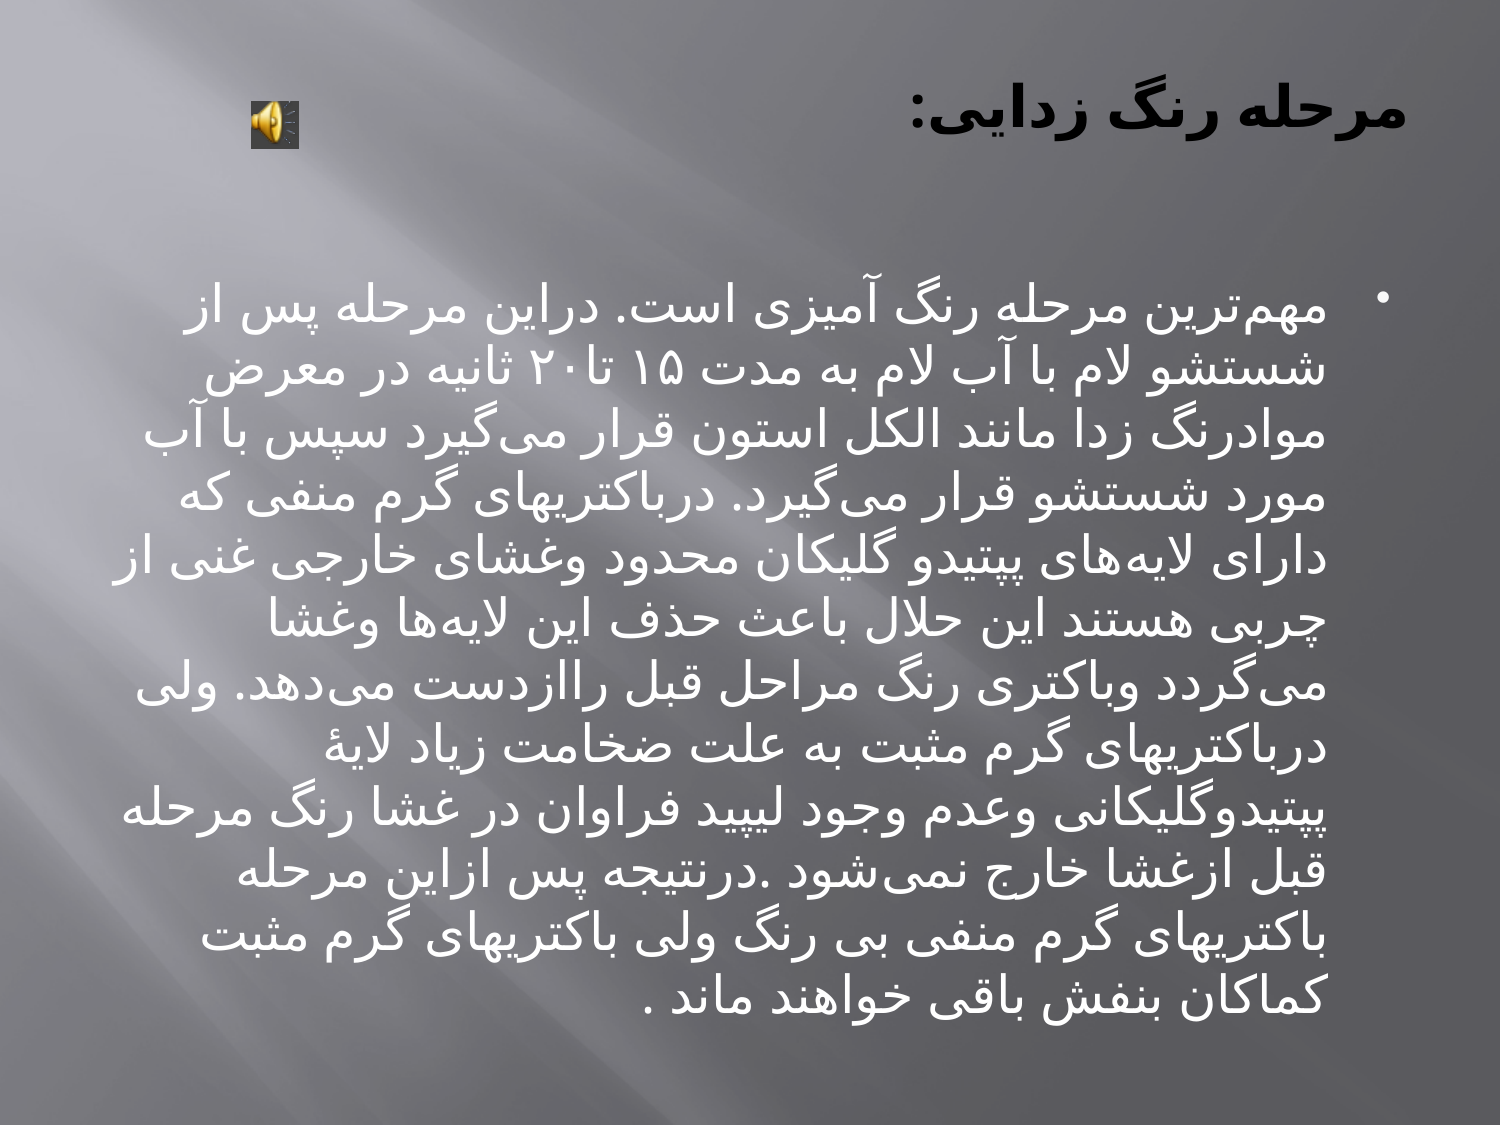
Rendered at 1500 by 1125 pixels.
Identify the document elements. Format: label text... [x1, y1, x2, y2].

list مهم‌ترین مرحله رنگ آمیزی است. دراین مرحله پس از شستشو لام با آب لام به مدت ۱۵ تا۲۰ ثانیه در معرض موادرنگ زدا مانند الکل استون قرار می‌گیرد سپس با آب مورد شستشو قرار می‌گیرد. درباکتریهای گرم منفی که دارای لایه‌های پپتیدو گلیکان محدود وغشای خارجی غنی از چربی هستند این حلال باعث حذف این لایه‌ها وغشا می‌گردد وباکتری رنگ مراحل قبل راازدست می‌دهد. ولی درباکتریهای گرم مثبت به علت ضخامت زیاد لایهٔ پپتیدوگلیکانی وعدم وجود لیپید فراوان در غشا رنگ مرحله قبل ازغشا خارج نمی‌شود .درنتیجه پس ازاین مرحله باکتریهای گرم منفی بی رنگ ولی باکتریهای گرم مثبت کماکان بنفش باقی خواهند ماند . [75, 262, 1425, 1035]
title مرحله رنگ زدایی: [75, 45, 1425, 233]
picture [249, 99, 301, 151]
